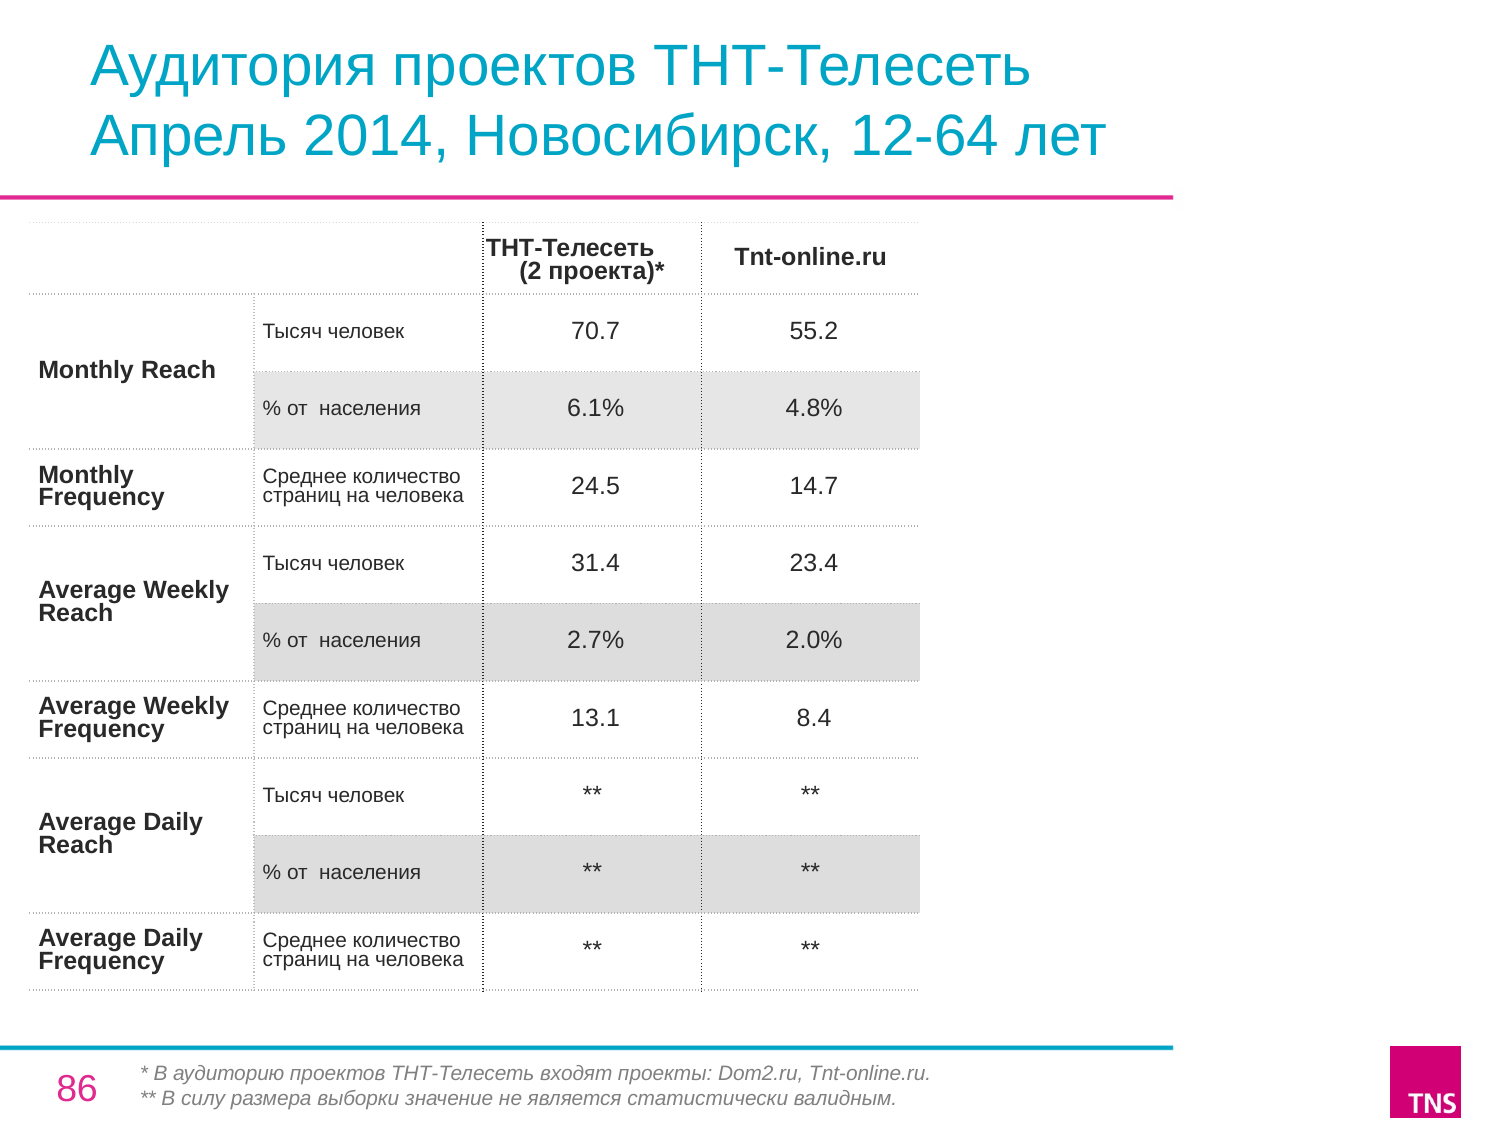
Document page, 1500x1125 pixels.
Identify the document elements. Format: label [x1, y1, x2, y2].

title [74, 8, 1476, 187]
text_box [124, 1052, 1463, 1117]
picture [0, 0, 1500, 1125]
slide_number [40, 1055, 392, 1125]
table_header [29, 223, 920, 294]
table_cell [29, 294, 920, 990]
